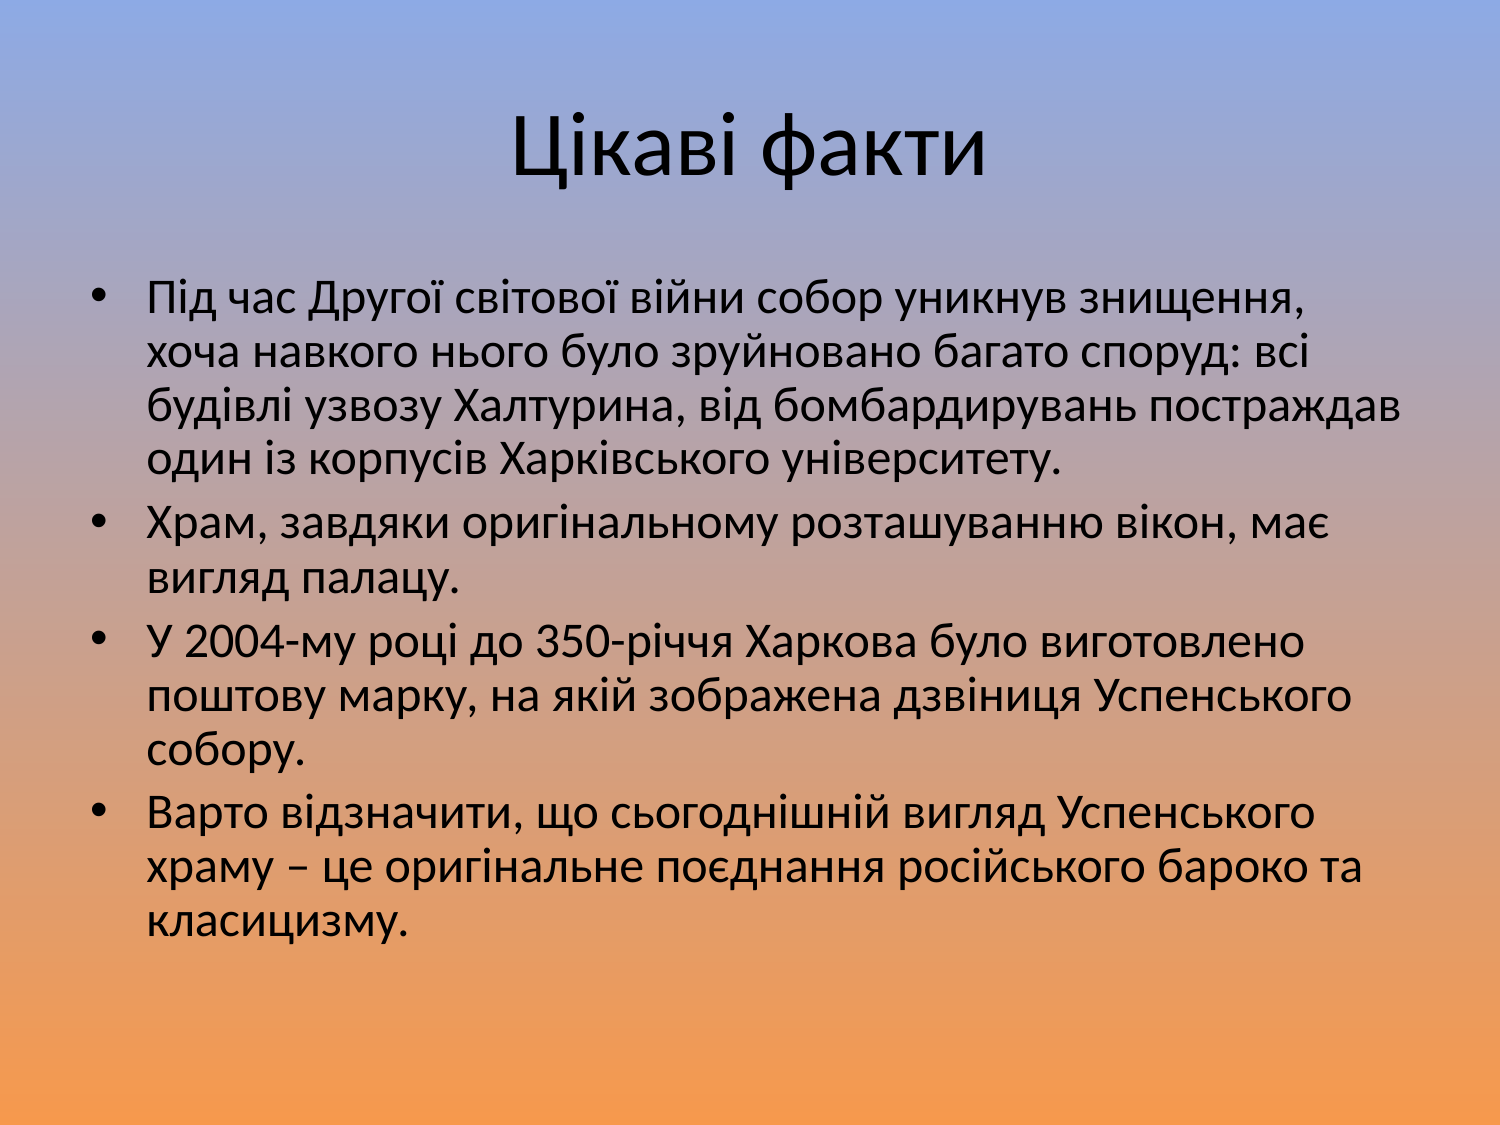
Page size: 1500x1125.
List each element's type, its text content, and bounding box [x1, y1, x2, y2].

title Цікаві факти [74, 44, 1426, 233]
list Під час Другої світової війни собор уникнув знищення, хоча навкого нього було зруйновано багато споруд: всі будівлі узвозу Халтурина, від бомбардирувань постраждав один із корпусів Харківського університету. Храм, завдяки оригінальному розташуванню вікон, має вигляд палацу. У 2004-му році до 350-річчя Харкова було виготовлено поштову марку, на якій зображена дзвіниця Успенського собору. Варто відзначити, що сьогоднішній вигляд Успенського храму – це оригінальне поєднання російського бароко та класицизму. [74, 262, 1426, 1071]
